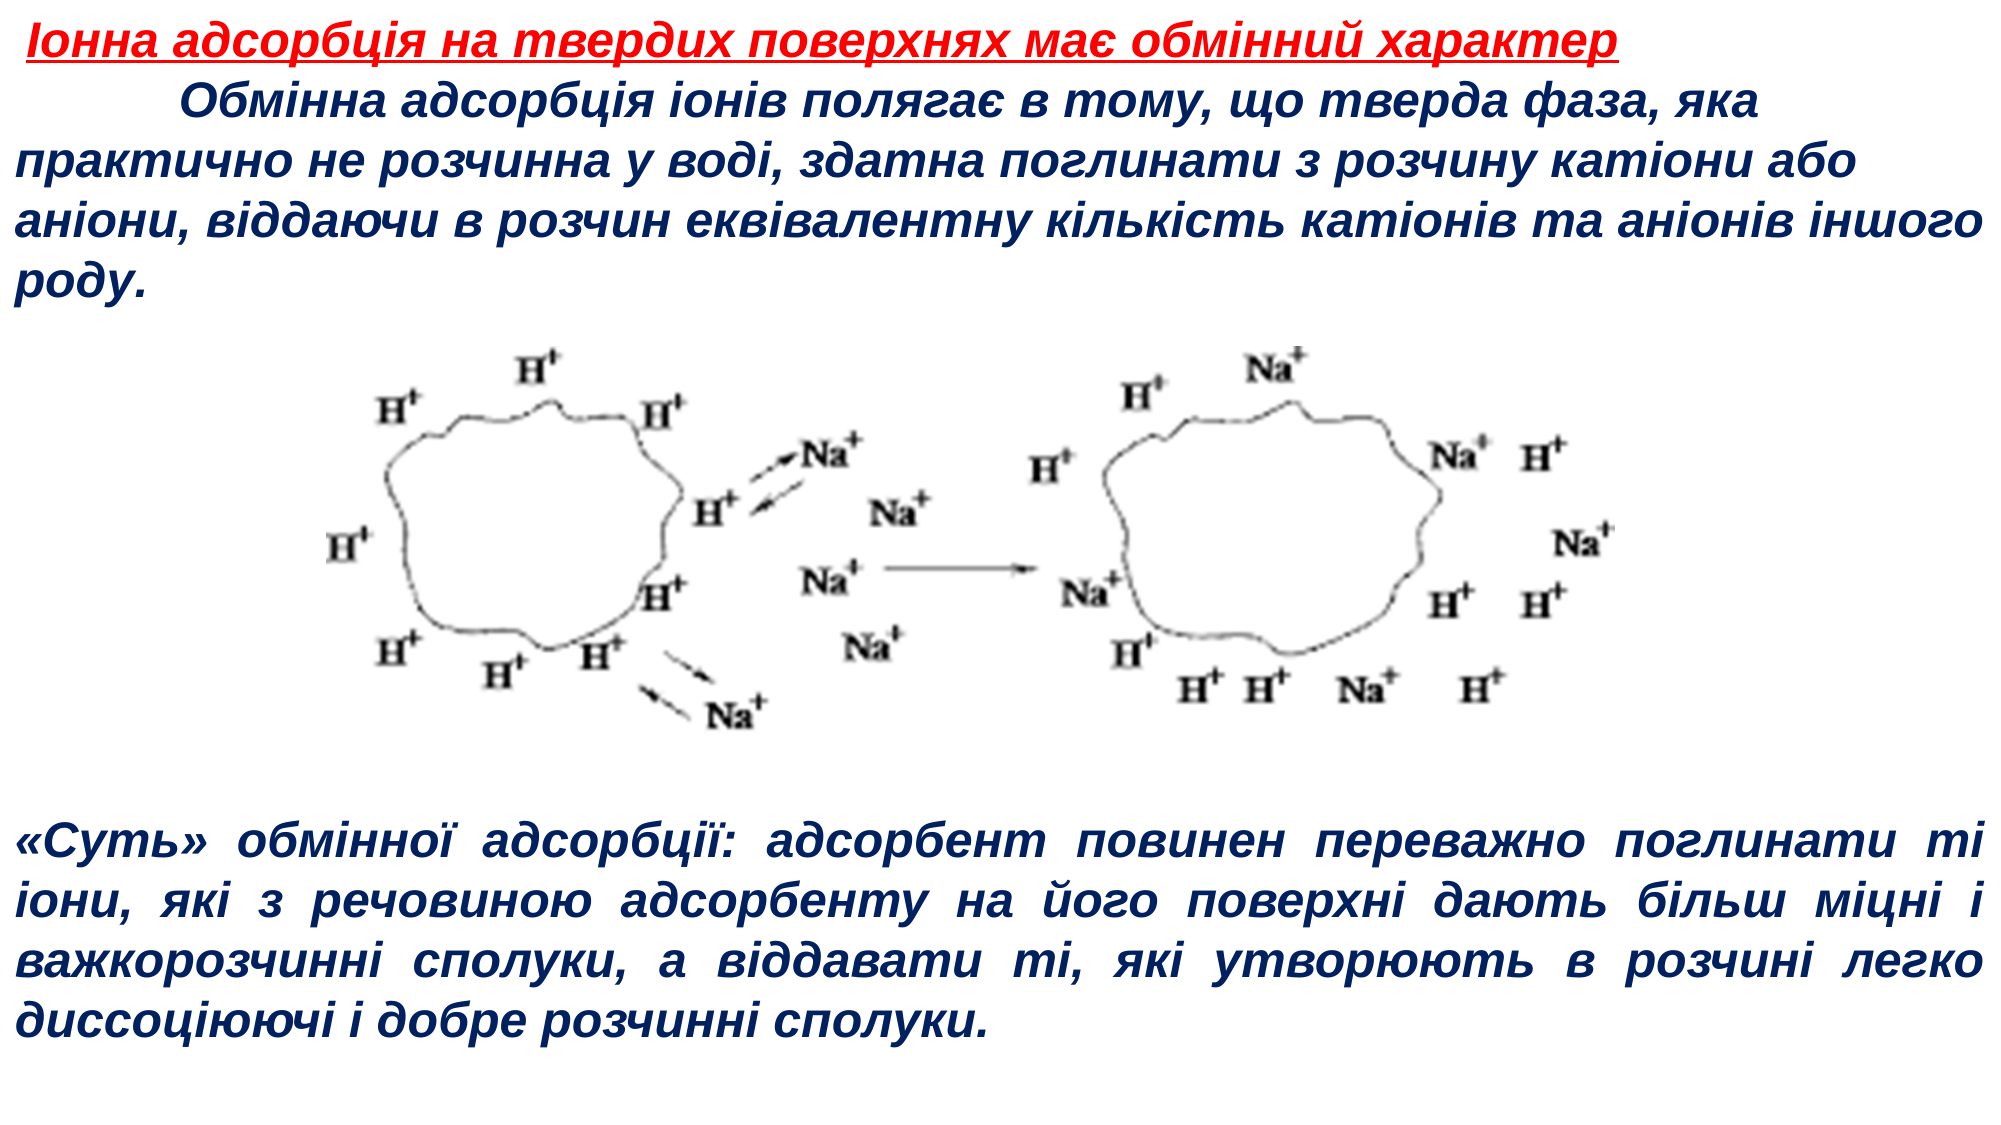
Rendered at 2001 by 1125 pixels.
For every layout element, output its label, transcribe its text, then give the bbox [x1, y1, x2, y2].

text_box Іонна адсорбція на твердих поверхнях має обмінний характер Обмінна адсорбція іонів полягає в тому, що тверда фаза, яка практично не розчинна у воді, здатна поглинати з розчину катіони або аніони, віддаючи в розчин еквівалентну кількість катіонів та аніонів іншого роду. «Суть» обмінної адсорбції: адсорбент повинен переважно поглинати ті іони, які з речовиною адсорбенту на його поверхні дають більш міцні і важкорозчинні сполуки, а віддавати ті, які утворюють в розчині легко диссоціюючі і добре розчинні сполуки. [0, 0, 2000, 1055]
picture [326, 346, 1615, 763]
